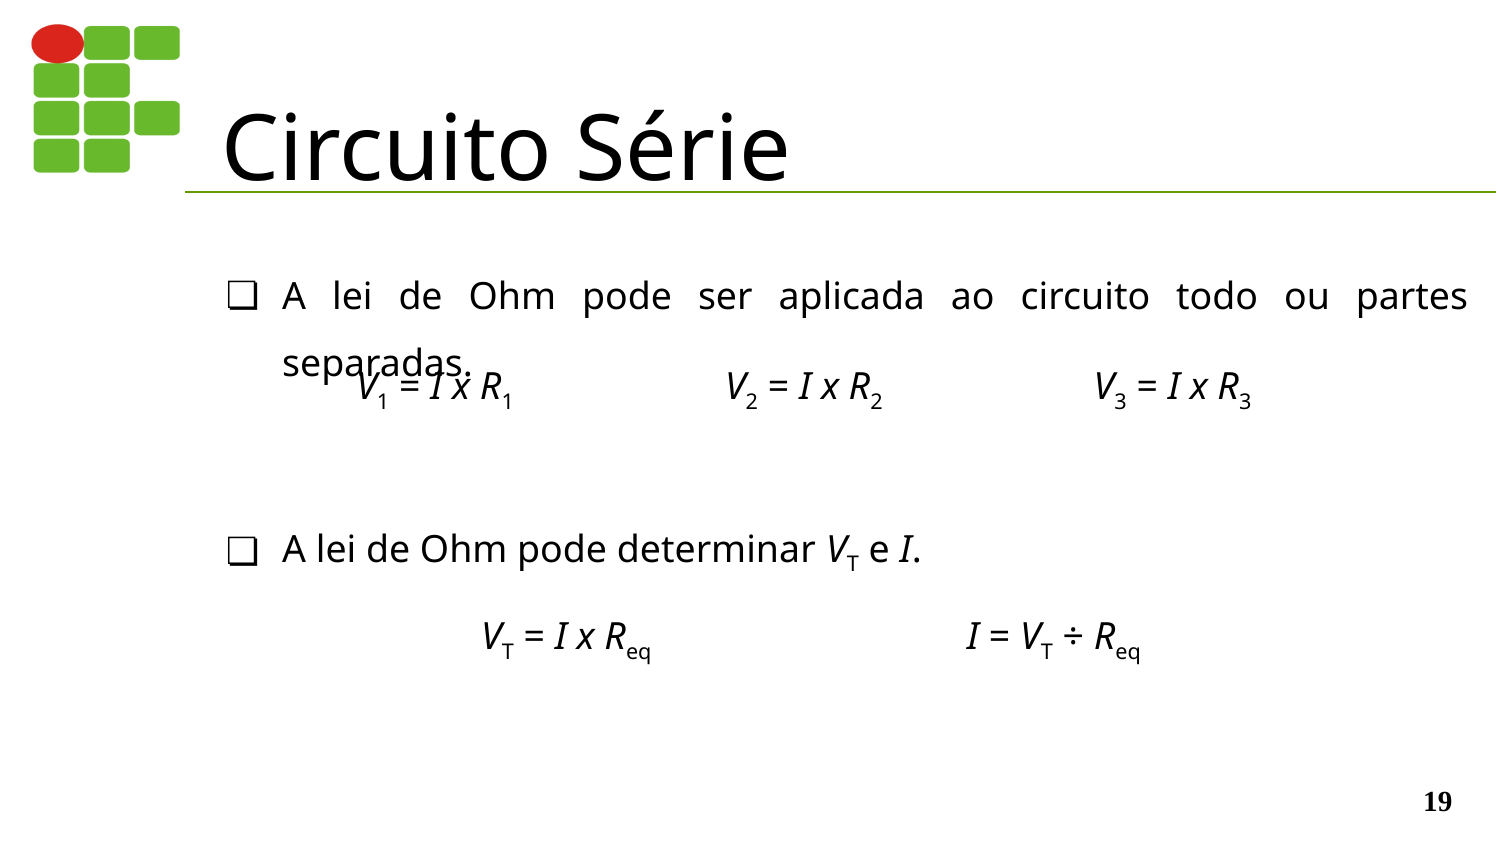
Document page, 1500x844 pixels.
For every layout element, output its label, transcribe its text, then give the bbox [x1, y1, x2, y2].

list I = VT ÷ Req [907, 579, 1201, 653]
list V3 = I x R3 [1026, 329, 1319, 403]
list V2 = I x R2 [657, 329, 951, 403]
list A lei de Ohm pode determinar VT e I. [192, 491, 1485, 579]
list VT = I x Req [420, 579, 713, 653]
list A lei de Ohm pode ser aplicada ao circuito todo ou partes separadas. [192, 241, 1485, 316]
list V1 = I x R1 [288, 329, 582, 403]
text_box ‹#› [1155, 768, 1468, 825]
picture [29, 23, 182, 174]
title Circuito Série [206, 26, 1468, 207]
